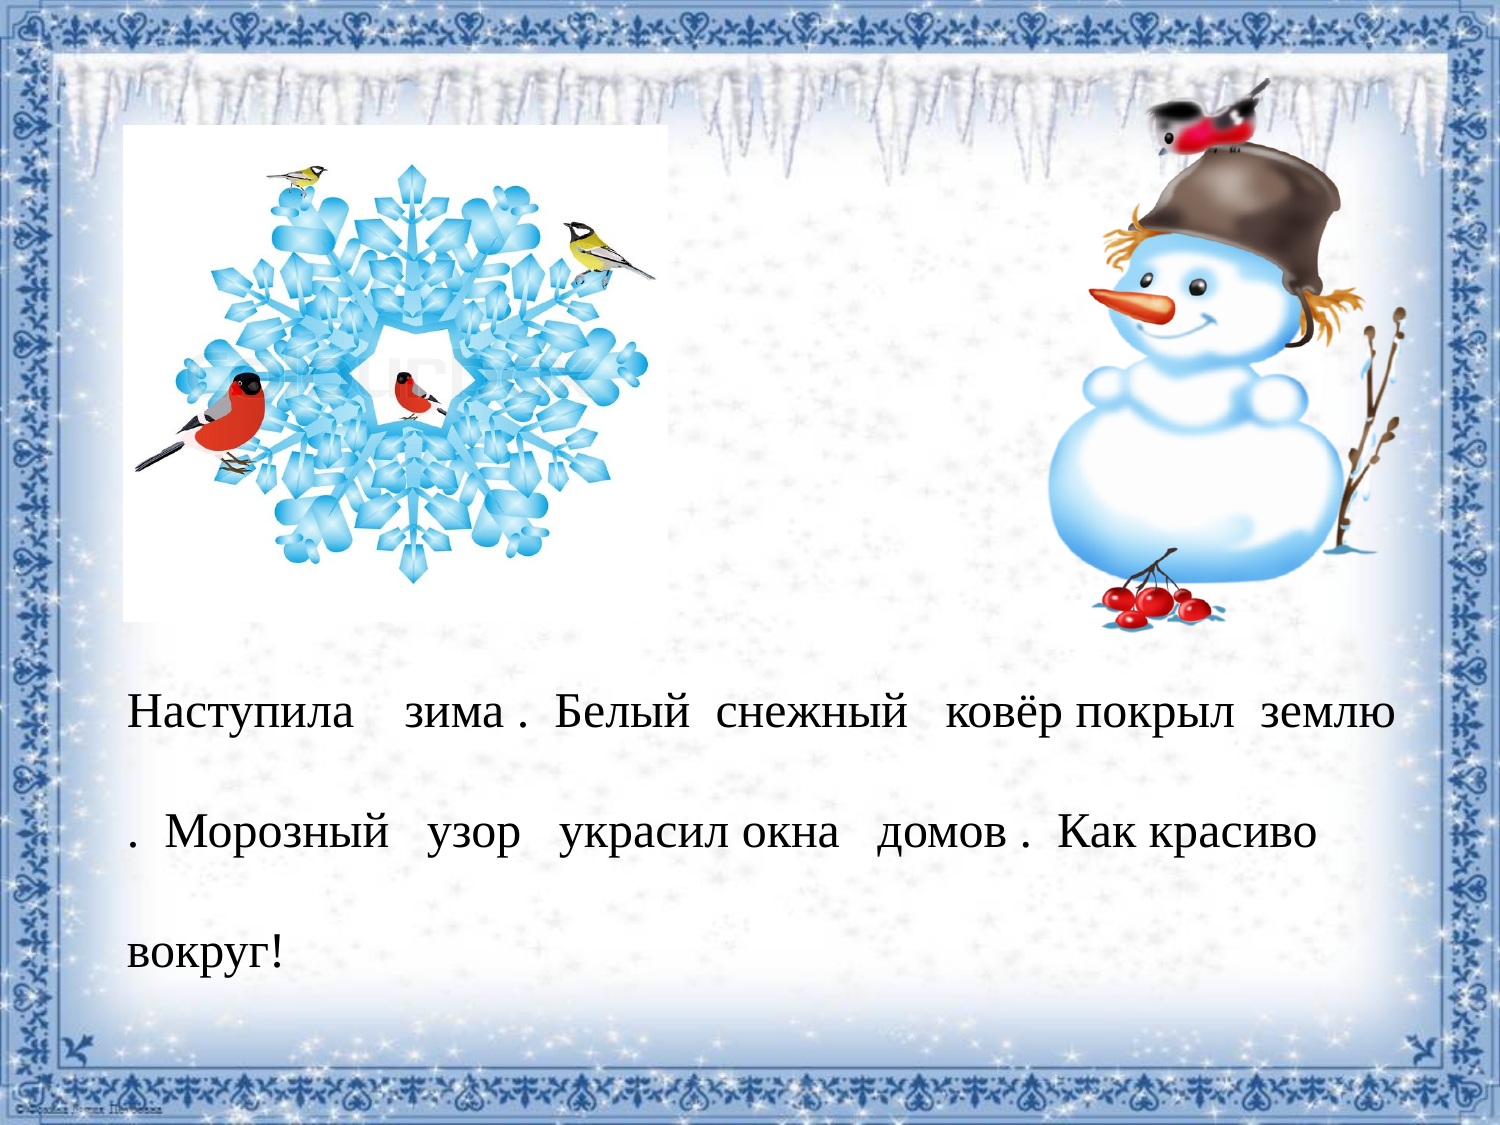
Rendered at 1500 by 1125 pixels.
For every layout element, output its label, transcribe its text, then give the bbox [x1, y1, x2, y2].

text_box Наступила зима . Белый снежный ковёр покрыл землю . Морозный узор украсил окна домов . Как красиво вокруг! [112, 609, 1412, 985]
picture [0, 0, 1500, 1125]
